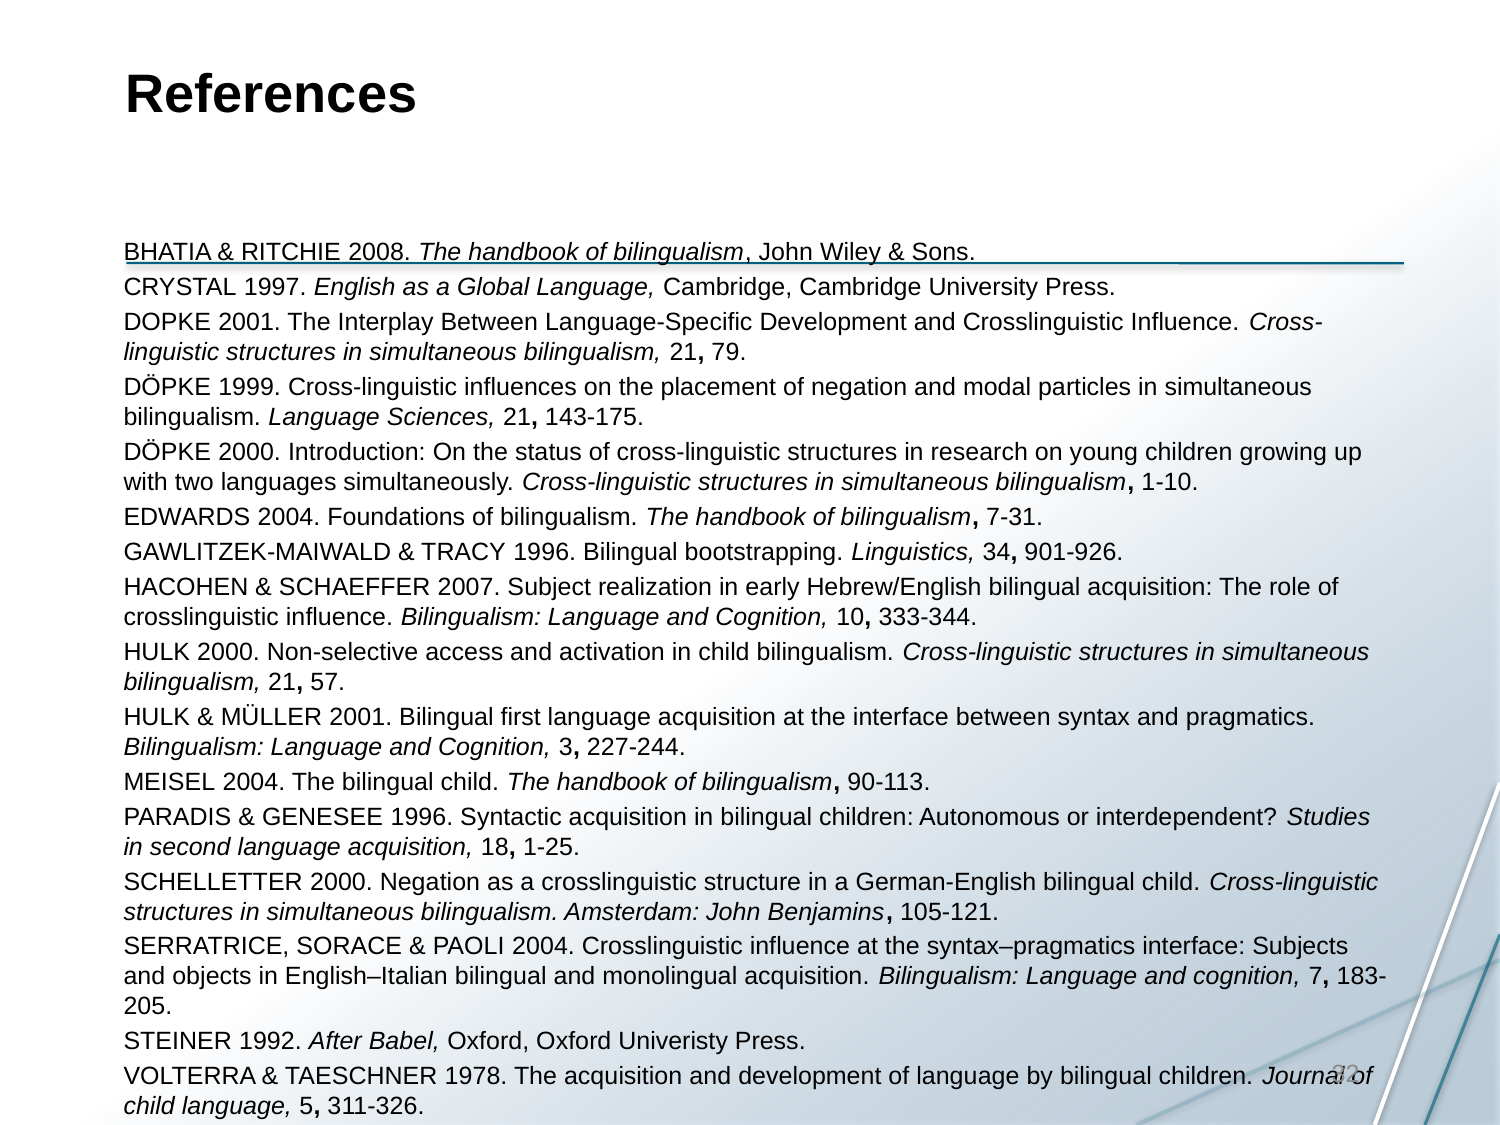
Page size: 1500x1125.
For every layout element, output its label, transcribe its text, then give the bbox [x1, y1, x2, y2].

title References [109, 49, 1403, 197]
slide_number 32 [1074, 1042, 1375, 1103]
list Bhatia & Ritchie 2008. The handbook of bilingualism, John Wiley & Sons. Crystal 1997. English as a Global Language, Cambridge, Cambridge University Press. Dopke 2001. The Interplay Between Language-Speciﬁc Development and Crosslinguistic Inﬂuence. Cross-linguistic structures in simultaneous bilingualism, 21, 79. Döpke 1999. Cross-linguistic influences on the placement of negation and modal particles in simultaneous bilingualism. Language Sciences, 21, 143-175. Döpke 2000. Introduction: On the status of cross-linguistic structures in research on young children growing up with two languages simultaneously. Cross-linguistic structures in simultaneous bilingualism, 1-10. Edwards 2004. Foundations of bilingualism. The handbook of bilingualism, 7-31. Gawlitzek-Maiwald & Tracy 1996. Bilingual bootstrapping. Linguistics, 34, 901-926. Hacohen & Schaeffer 2007. Subject realization in early Hebrew/English bilingual acquisition: The role of crosslinguistic influence. Bilingualism: Language and Cognition, 10, 333-344. Hulk 2000. Non-selective access and activation in child bilingualism. Cross-linguistic structures in simultaneous bilingualism, 21, 57. Hulk & Müller 2001. Bilingual first language acquisition at the interface between syntax and pragmatics. Bilingualism: Language and Cognition, 3, 227-244. Meisel 2004. The bilingual child. The handbook of bilingualism, 90-113. Paradis & Genesee 1996. Syntactic acquisition in bilingual children: Autonomous or interdependent? Studies in second language acquisition, 18, 1-25. Schelletter 2000. Negation as a crosslinguistic structure in a German-English bilingual child. Cross-linguistic structures in simultaneous bilingualism. Amsterdam: John Benjamins, 105-121. Serratrice, Sorace & Paoli 2004. Crosslinguistic influence at the syntax–pragmatics interface: Subjects and objects in English–Italian bilingual and monolingual acquisition. Bilingualism: Language and cognition, 7, 183-205. Steiner 1992. After Babel, Oxford, Oxford Univeristy Press. Volterra & Taeschner 1978. The acquisition and development of language by bilingual children. Journal of child language, 5, 311-326. [108, 228, 1403, 1125]
